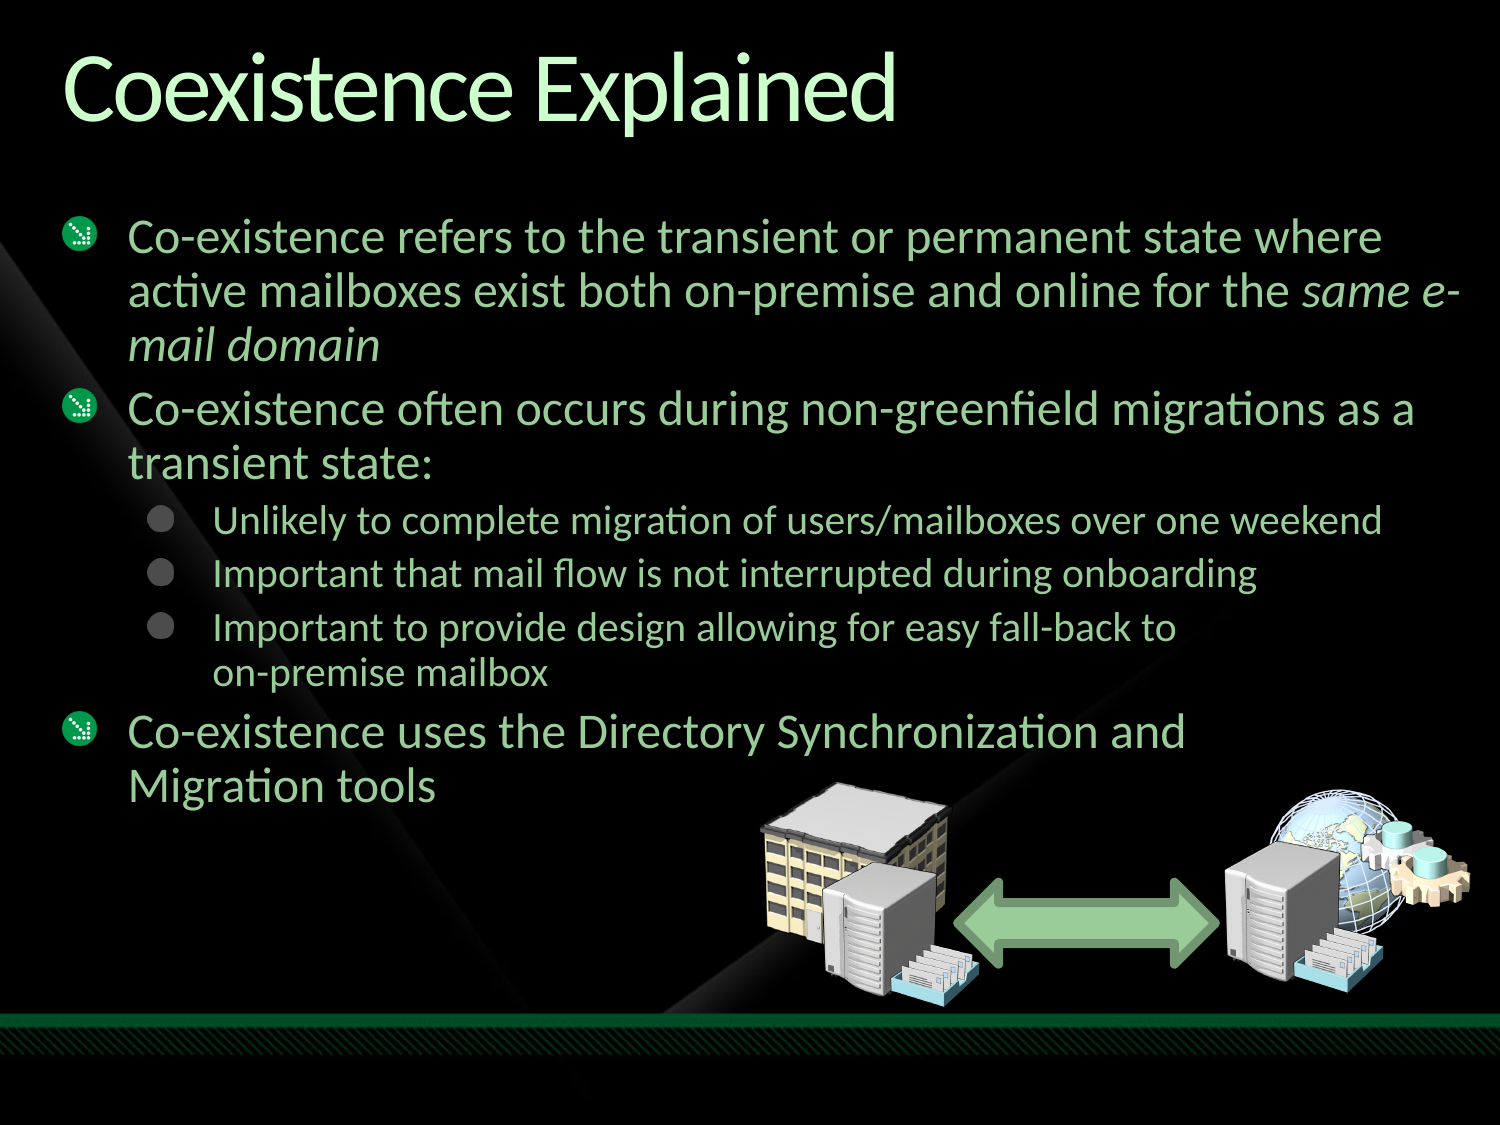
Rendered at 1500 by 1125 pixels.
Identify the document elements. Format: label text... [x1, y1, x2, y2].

picture [0, 0, 1500, 1125]
title Coexistence Explained [62, 35, 1442, 210]
list Co-existence refers to the transient or permanent state where active mailboxes exist both on-premise and online for the same e-mail domain Co-existence often occurs during non-greenfield migrations as a transient state: Unlikely to complete migration of users/mailboxes over one weekend Important that mail flow is not interrupted during onboarding Important to provide design allowing for easy fall-back to on-premise mailbox Co-existence uses the Directory Synchronization and Migration tools [62, 210, 1465, 574]
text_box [1223, 788, 1471, 994]
text_box [987, 877, 1217, 969]
